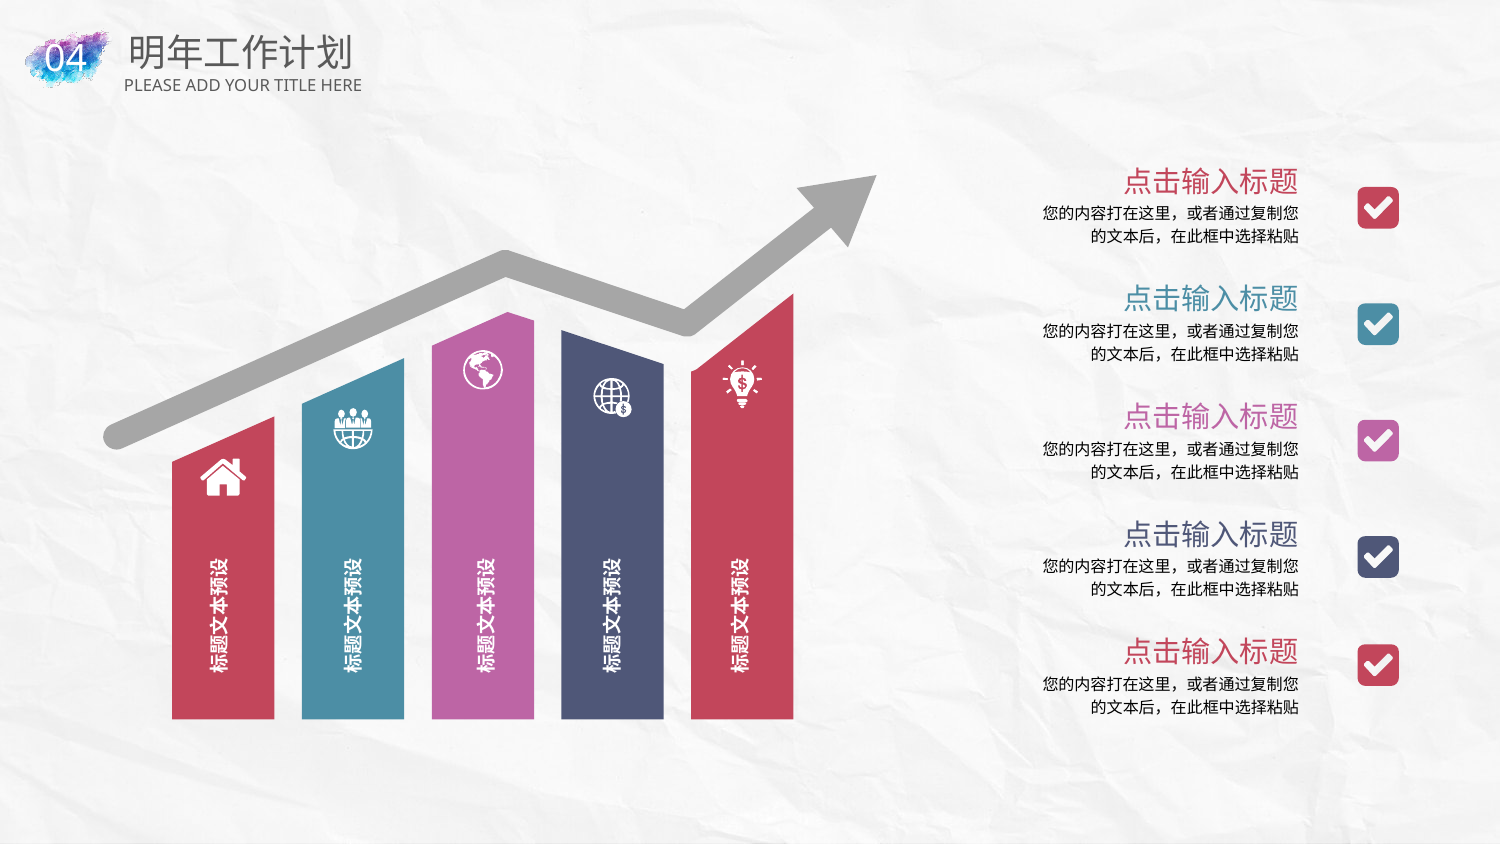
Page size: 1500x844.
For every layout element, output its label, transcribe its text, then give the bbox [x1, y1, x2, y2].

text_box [1036, 279, 1399, 379]
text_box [1036, 631, 1399, 731]
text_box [1036, 514, 1399, 614]
text_box PLEASE ADD YOUR TITLE HERE [123, 67, 383, 102]
text_box 明年工作计划 [128, 20, 479, 83]
picture [18, 26, 113, 93]
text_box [1036, 396, 1399, 496]
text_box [100, 174, 877, 720]
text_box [1036, 161, 1399, 261]
